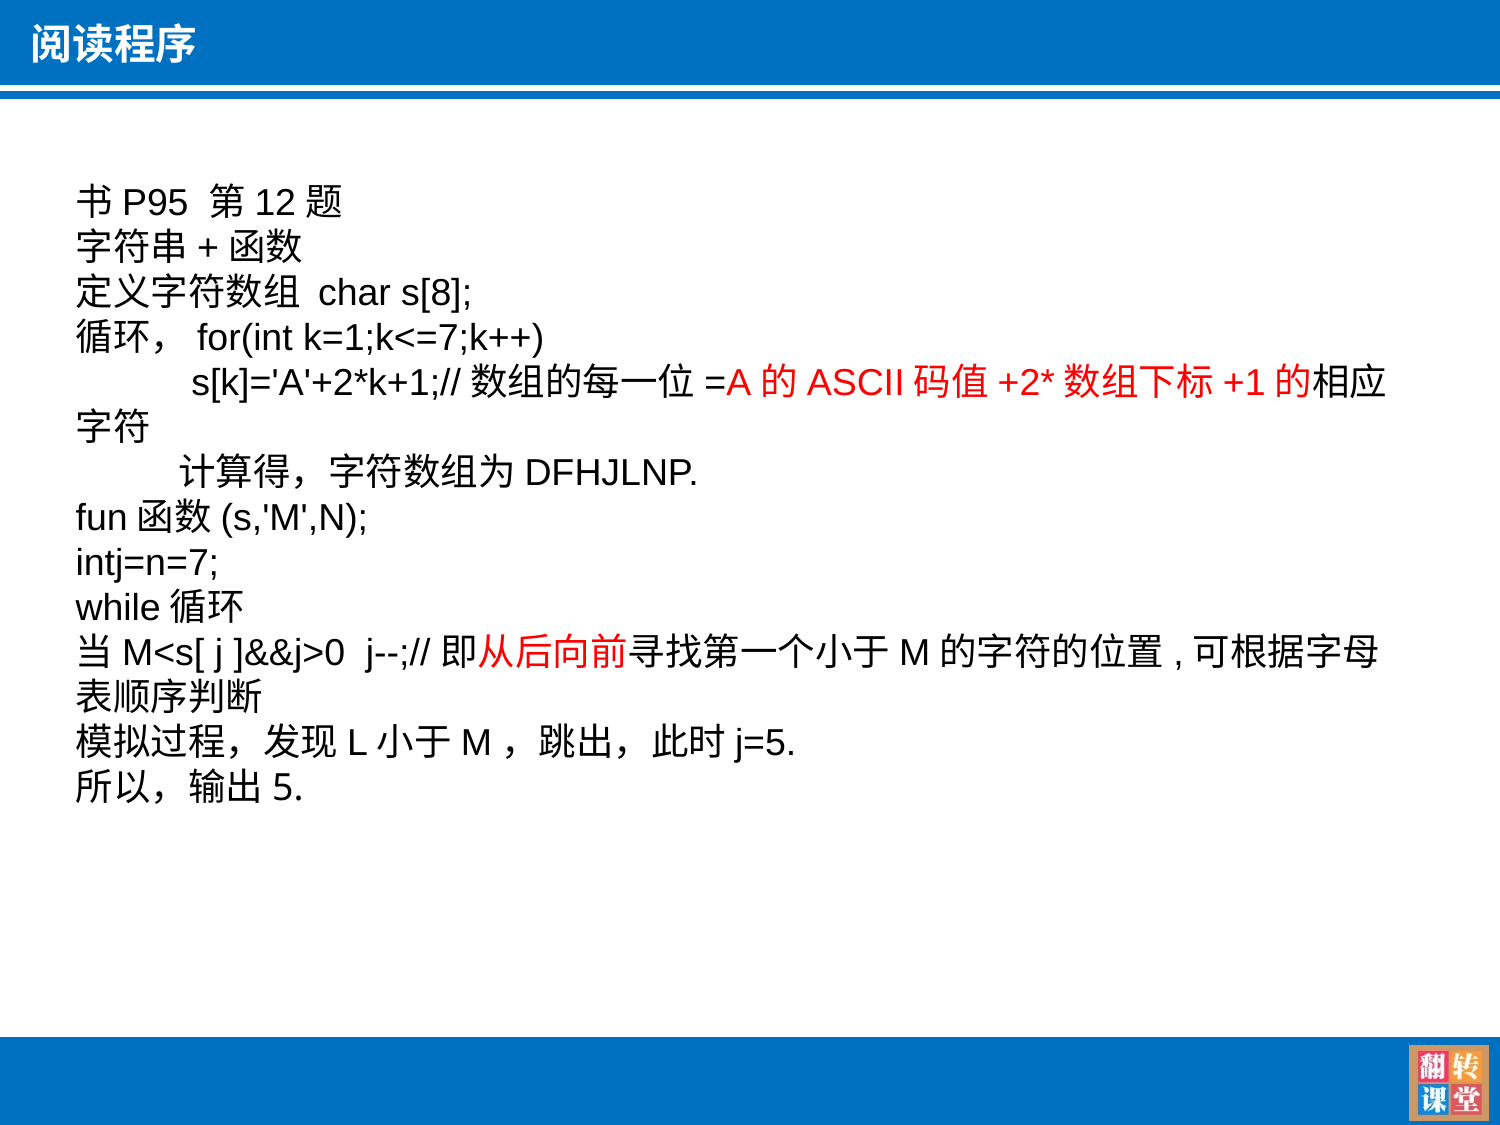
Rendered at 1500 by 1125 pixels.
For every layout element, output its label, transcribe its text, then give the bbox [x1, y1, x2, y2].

picture [1409, 1045, 1489, 1121]
text_box [0, 0, 1500, 86]
text_box [0, 91, 1500, 99]
text_box [0, 1036, 1500, 1125]
text_box 书P95 第12题 字符串+函数 定义字符数组 char s[8]; 循环，for(int k=1;k<=7;k++) s[k]='A'+2*k+1;//数组的每一位=A的ASCII码值+2*数组下标+1的相应字符 计算得，字符数组为DFHJLNP. fun函数(s,'M',N); intj=n=7; while循环 当M<s[ j ]&&j>0 j--;//即从后向前寻找第一个小于M的字符的位置,可根据字母表顺序判断 模拟过程，发现L小于M，跳出，此时j=5. 所以，输出5. [60, 170, 1426, 816]
text_box 阅读程序 [15, 10, 776, 76]
